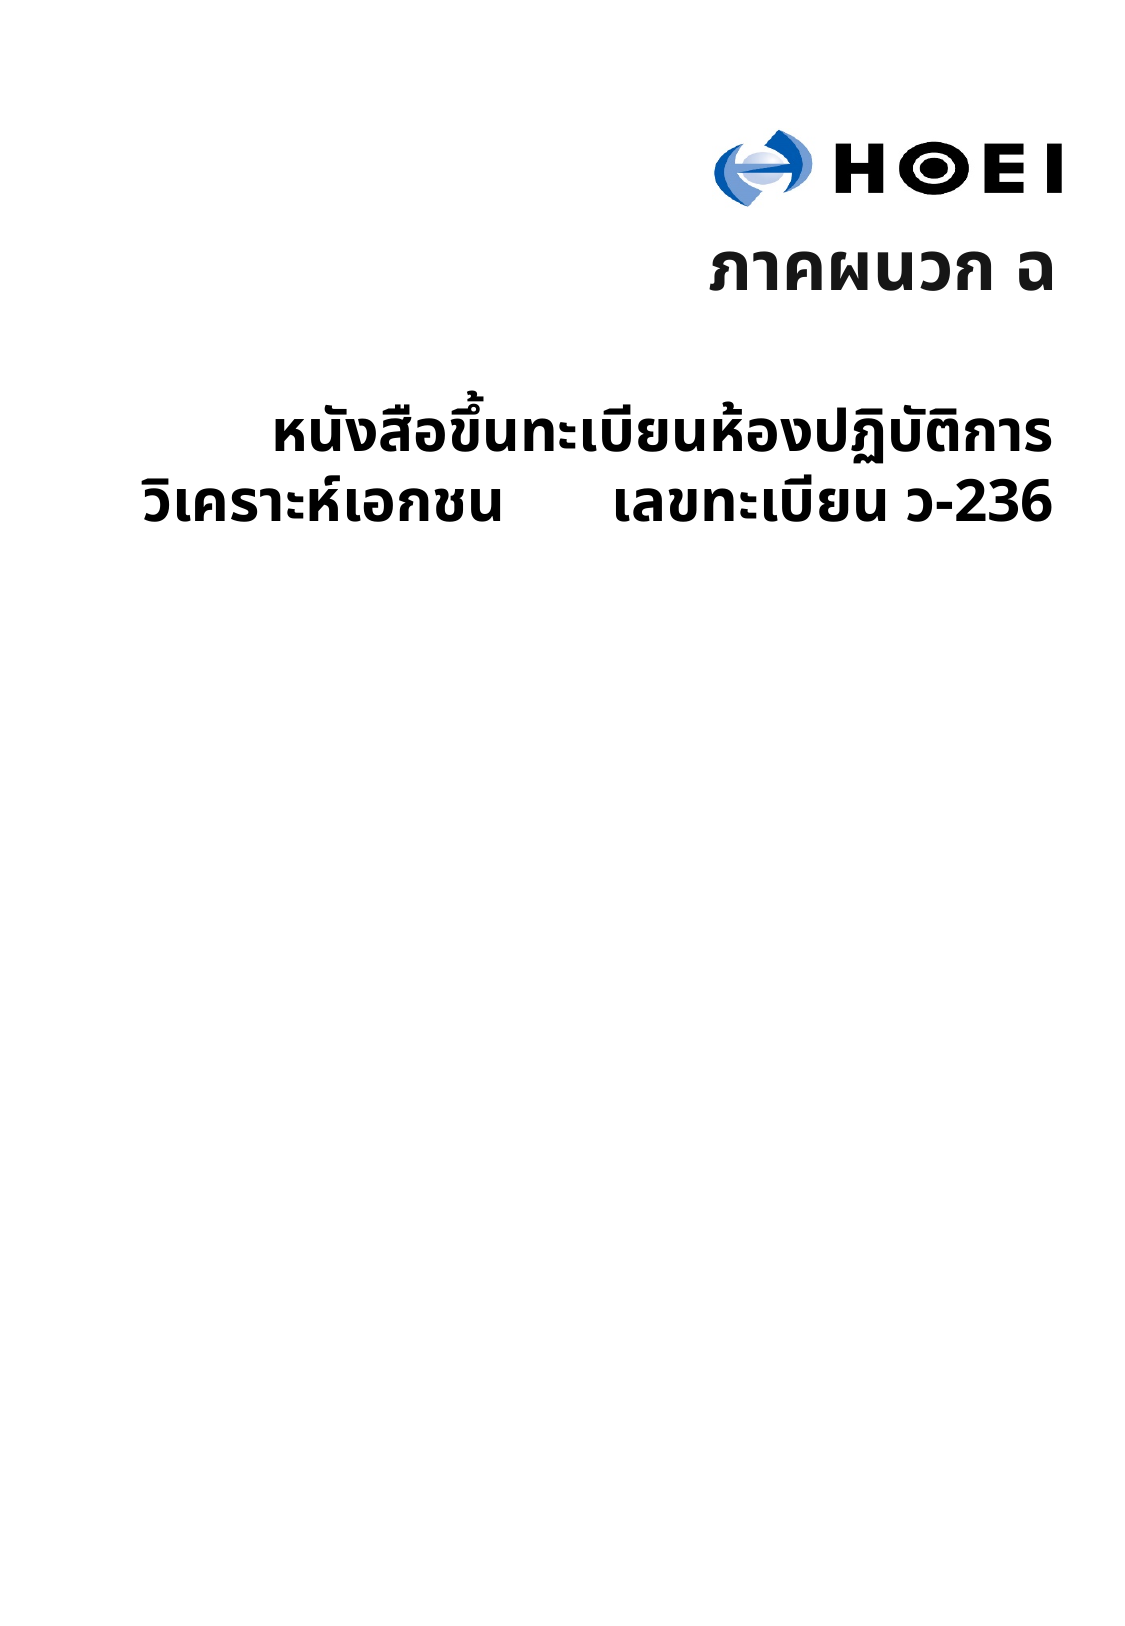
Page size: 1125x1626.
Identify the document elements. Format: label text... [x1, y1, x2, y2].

picture [712, 128, 1063, 208]
text_box หนังสือขึ้นทะเบียนห้องปฏิบัติการวิเคราะห์เอกชน เลขทะเบียน ว-236 [125, 426, 1069, 541]
text_box ภาคผนวก ฉ [102, 111, 1073, 426]
